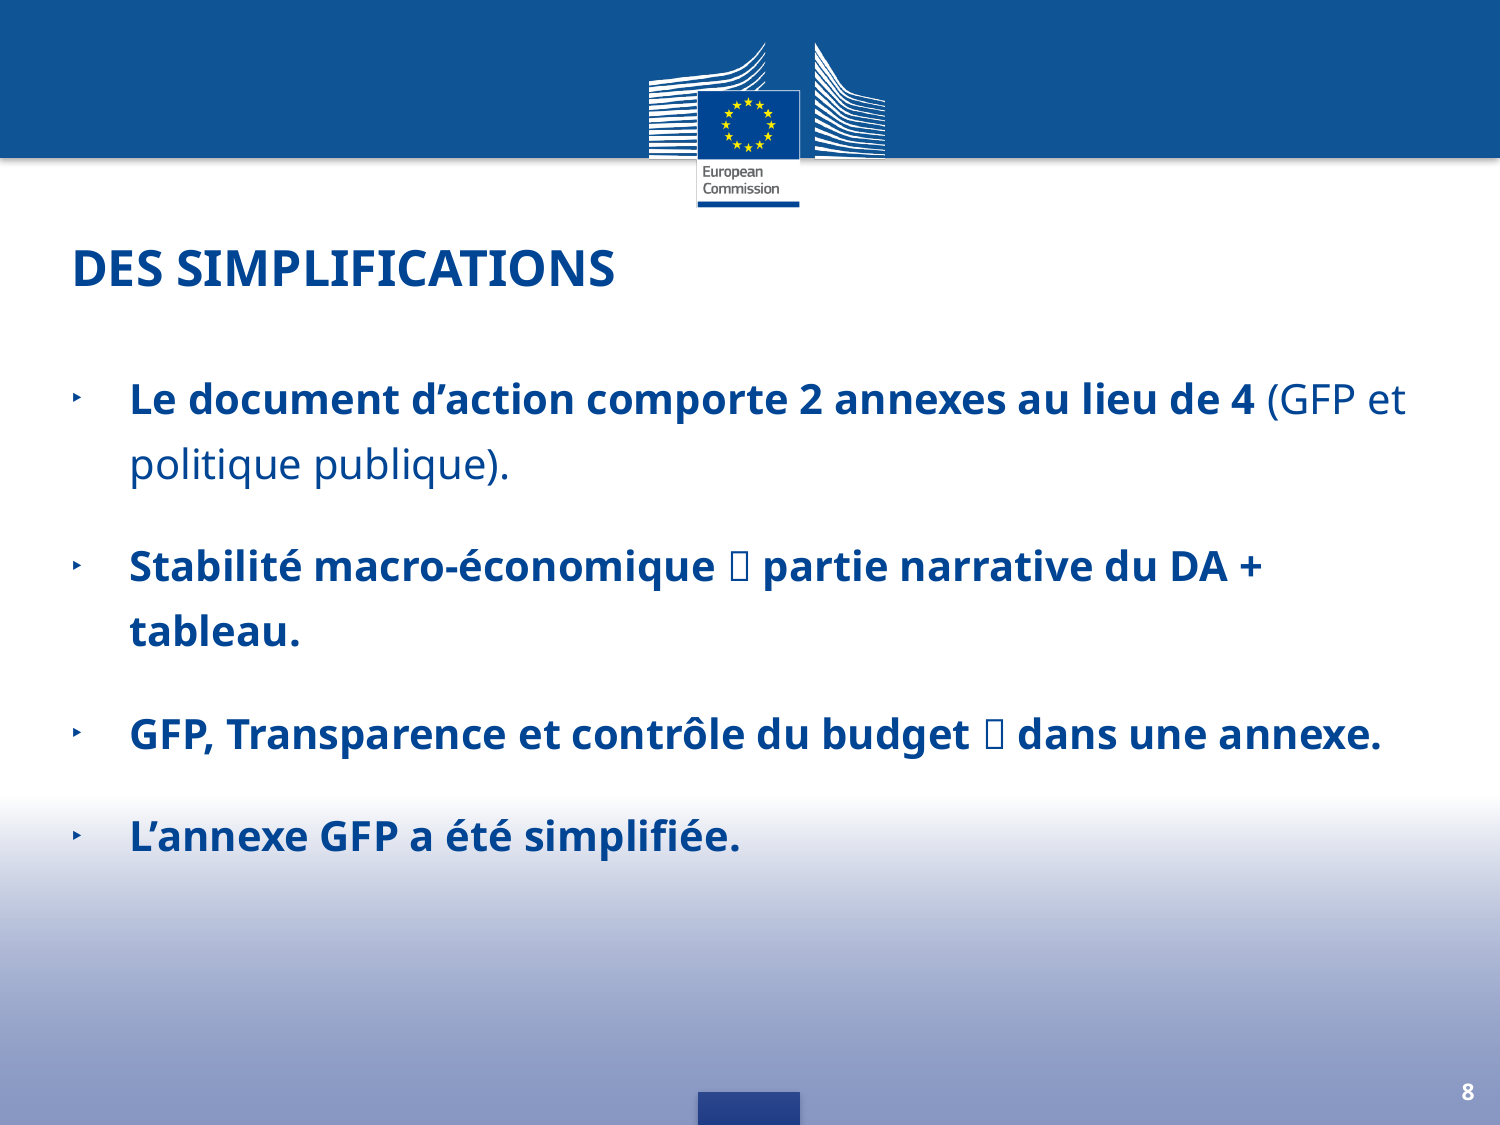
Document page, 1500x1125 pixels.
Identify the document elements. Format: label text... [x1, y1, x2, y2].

picture [649, 42, 885, 202]
text_box Le document d’action comporte 2 annexes au lieu de 4 (GFP et politique publique). Stabilité macro-économique  partie narrative du DA + tableau. GFP, Transparence et contrôle du budget  dans une annexe. L’annexe GFP a été simplifiée. [55, 349, 1444, 846]
title Des simplifications [55, 202, 1445, 331]
text_box [0, 796, 1500, 1125]
slide_number 8 [1139, 1070, 1491, 1125]
